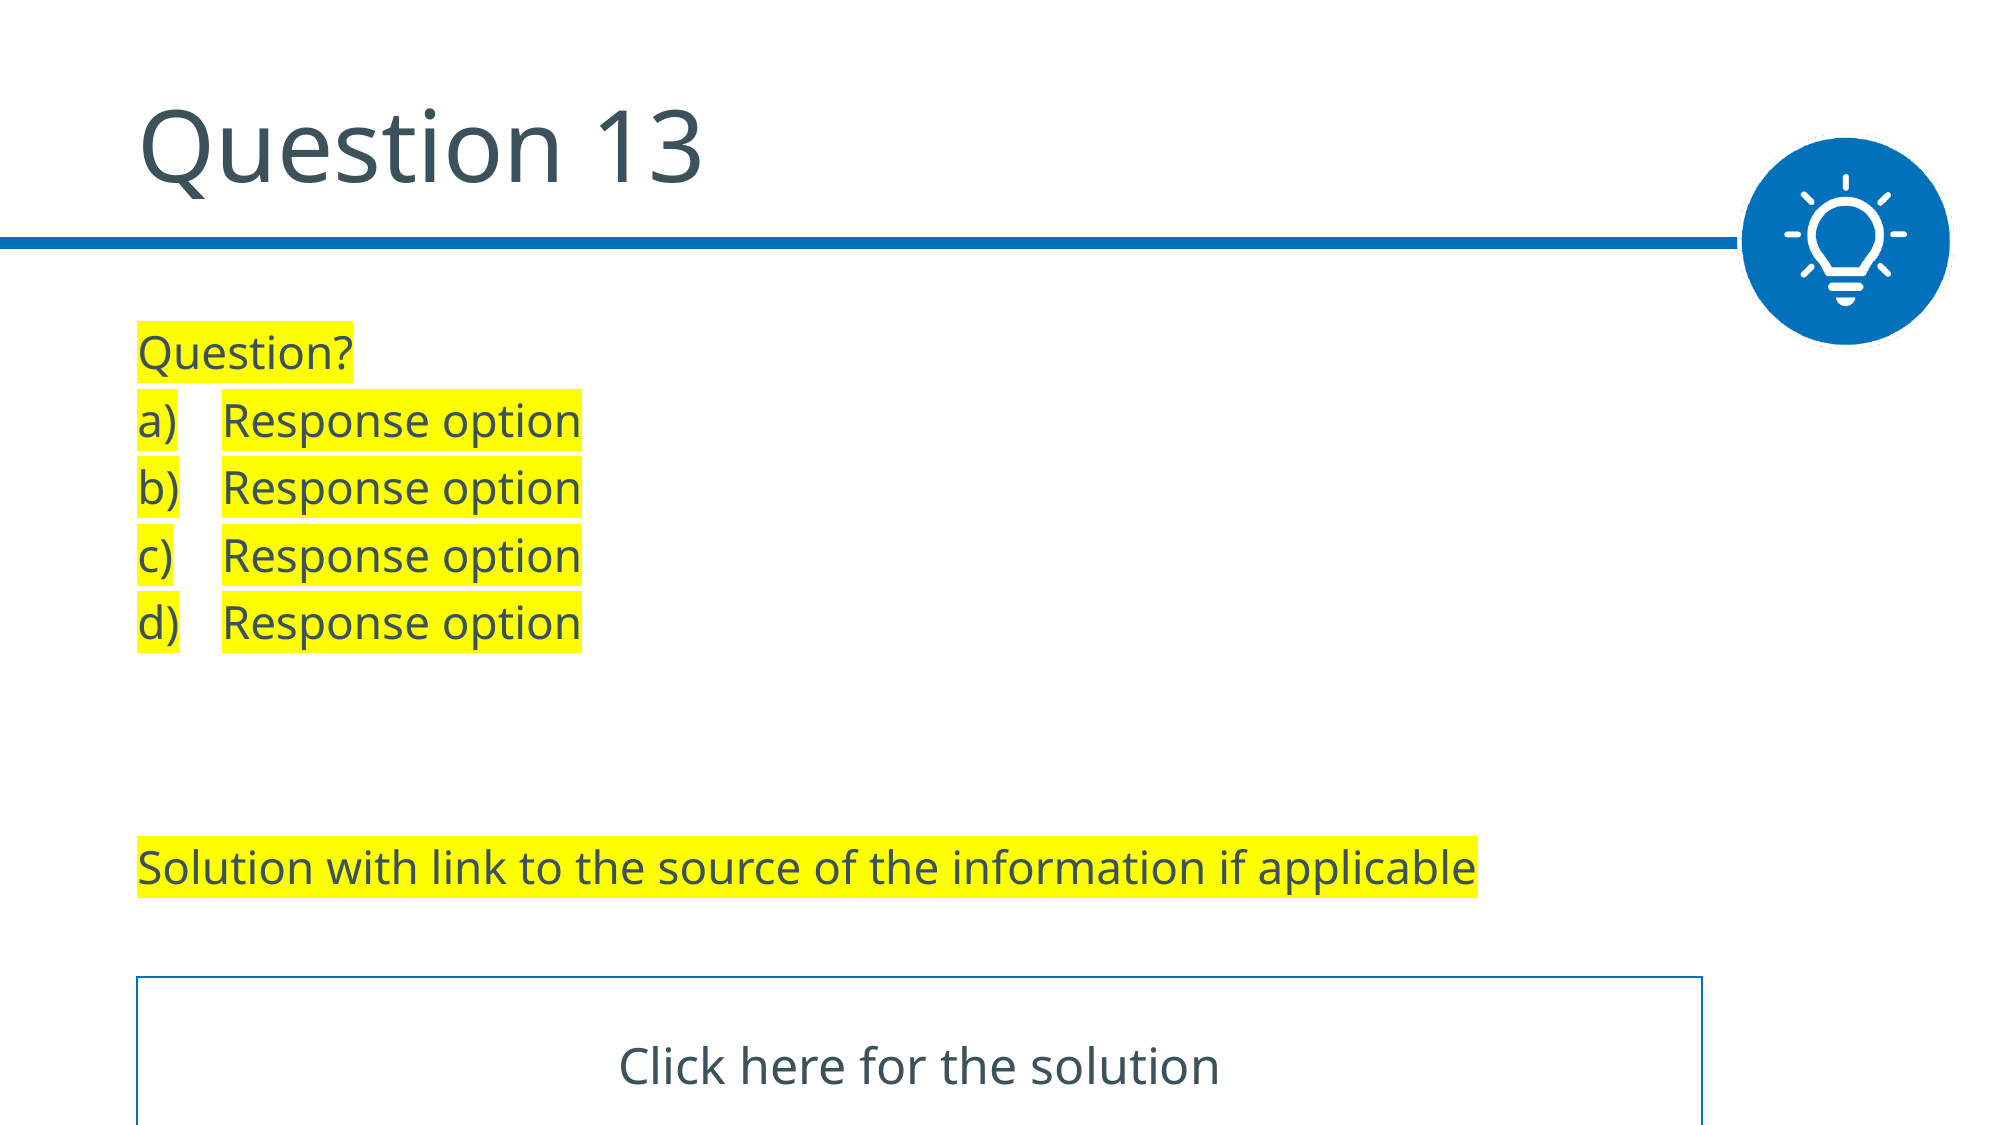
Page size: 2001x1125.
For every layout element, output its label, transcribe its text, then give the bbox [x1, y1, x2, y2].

text_box Click here for the solution [136, 976, 1703, 1125]
list Solution with link to the source of the information if applicable [137, 838, 1703, 976]
list Question? Response option Response option Response option Response option [137, 324, 1703, 782]
picture [1737, 133, 1954, 349]
title Question 13 [137, 47, 1703, 238]
